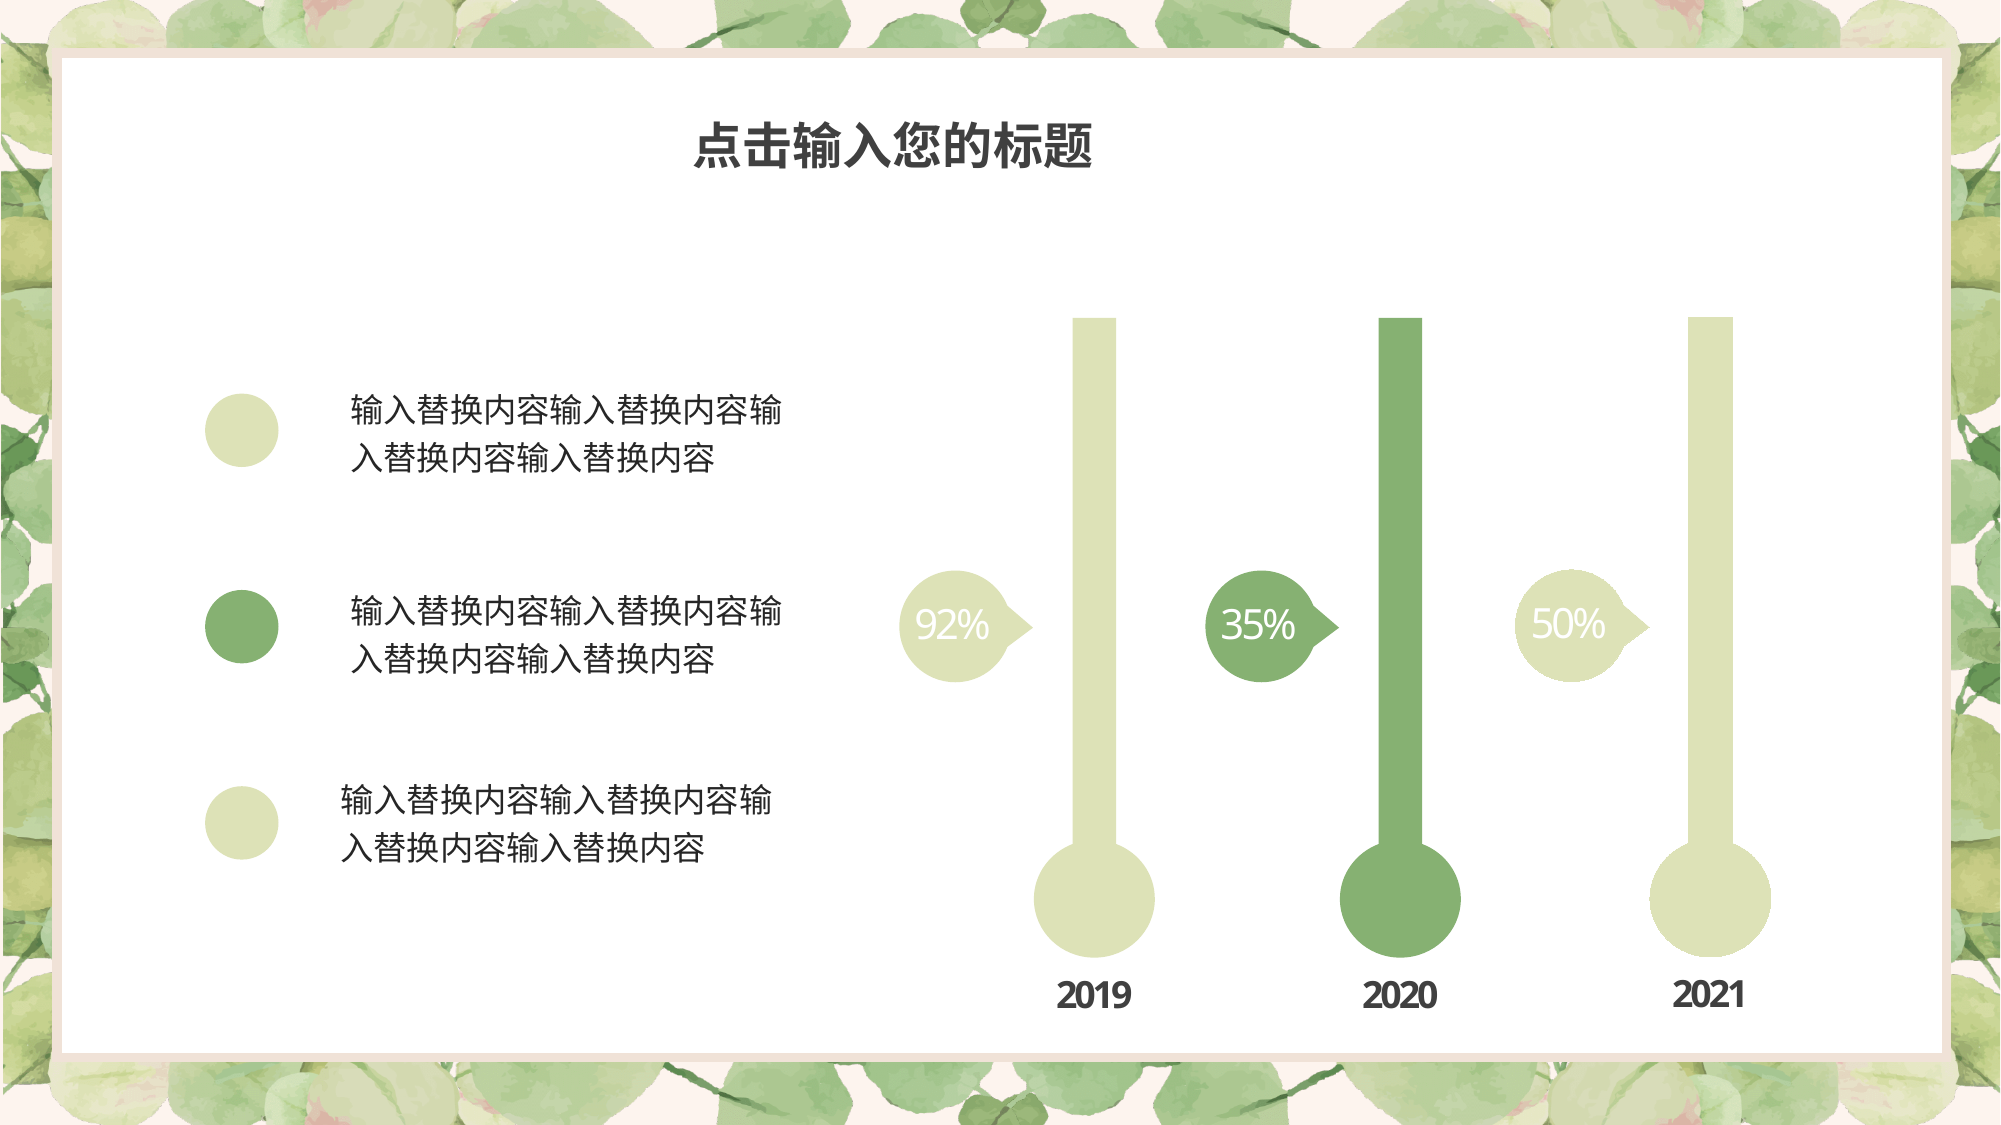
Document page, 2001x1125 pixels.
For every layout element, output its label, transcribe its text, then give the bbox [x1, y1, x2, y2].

picture [2, 1, 2001, 1125]
text_box 点击输入您的标题 [693, 113, 1307, 175]
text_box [1205, 317, 1461, 1021]
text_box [205, 575, 815, 688]
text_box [899, 317, 1155, 1021]
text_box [1515, 317, 1771, 1020]
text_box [205, 374, 815, 487]
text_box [205, 763, 805, 876]
